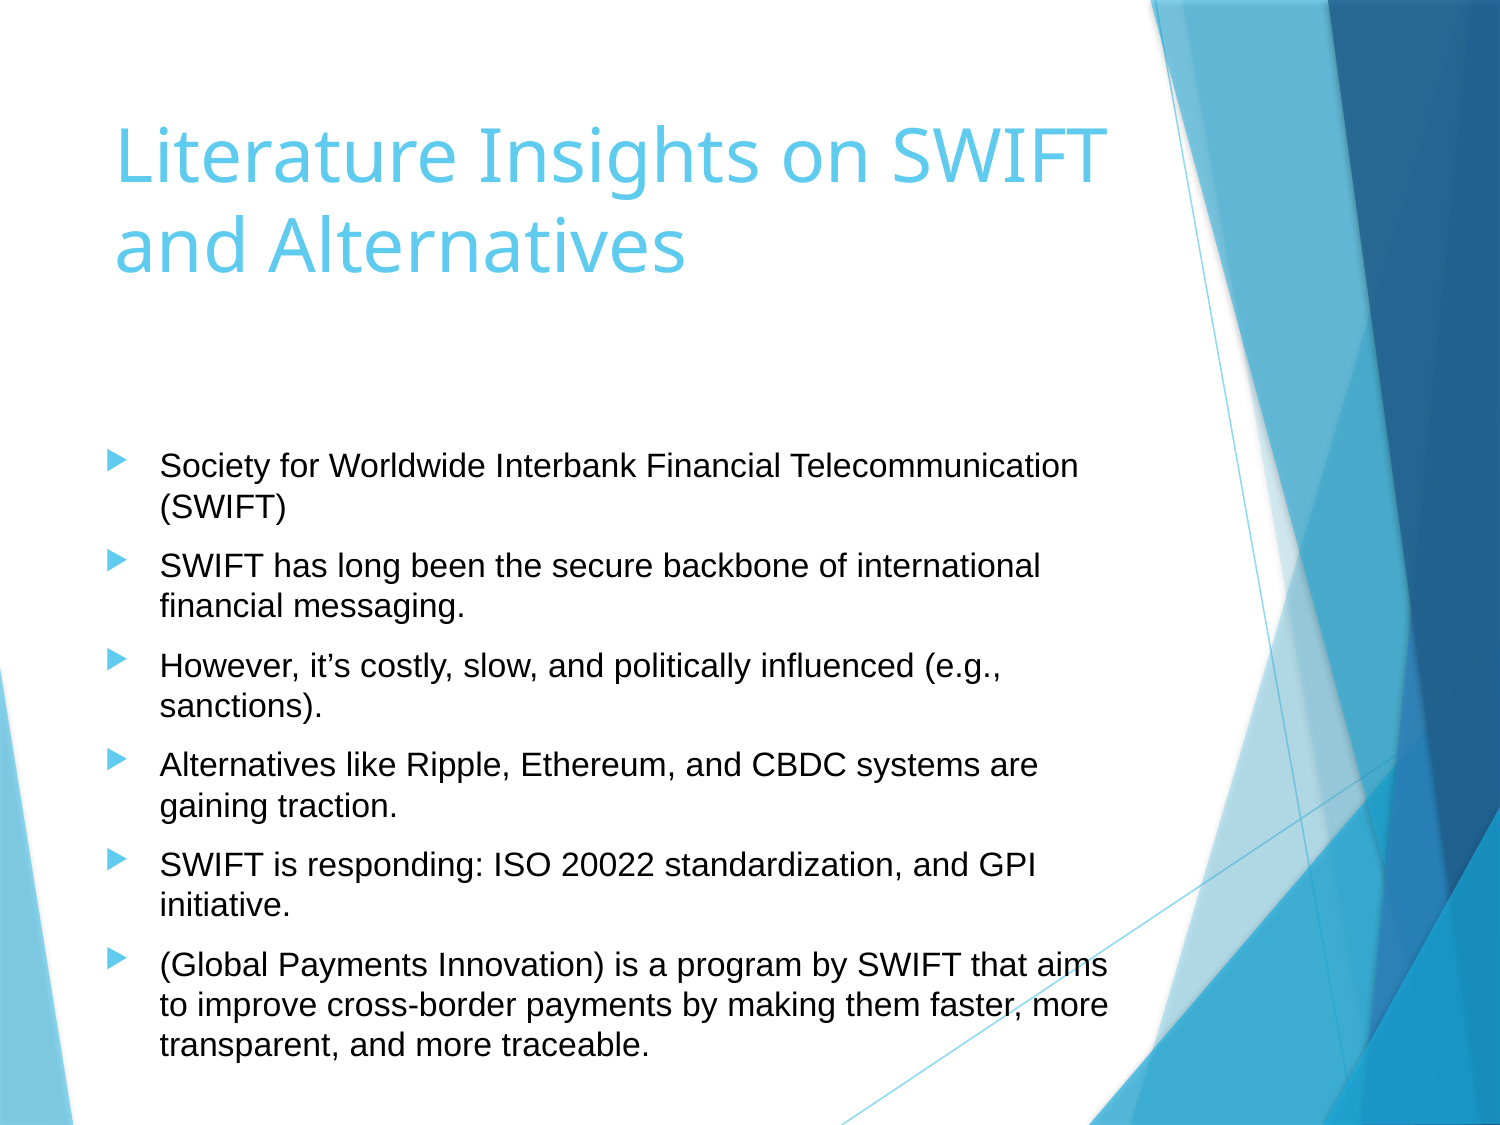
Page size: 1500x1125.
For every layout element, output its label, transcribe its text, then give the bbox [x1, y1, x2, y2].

title Literature Insights on SWIFT and Alternatives [99, 99, 1142, 317]
list Society for Worldwide Interbank Financial Telecommunication (SWIFT) SWIFT has long been the secure backbone of international financial messaging. However, it’s costly, slow, and politically influenced (e.g., sanctions). Alternatives like Ripple, Ethereum, and CBDC systems are gaining traction. SWIFT is responding: ISO 20022 standardization, and GPI initiative. (Global Payments Innovation) is a program by SWIFT that aims to improve cross-border payments by making them faster, more transparent, and more traceable. [89, 436, 1132, 1074]
